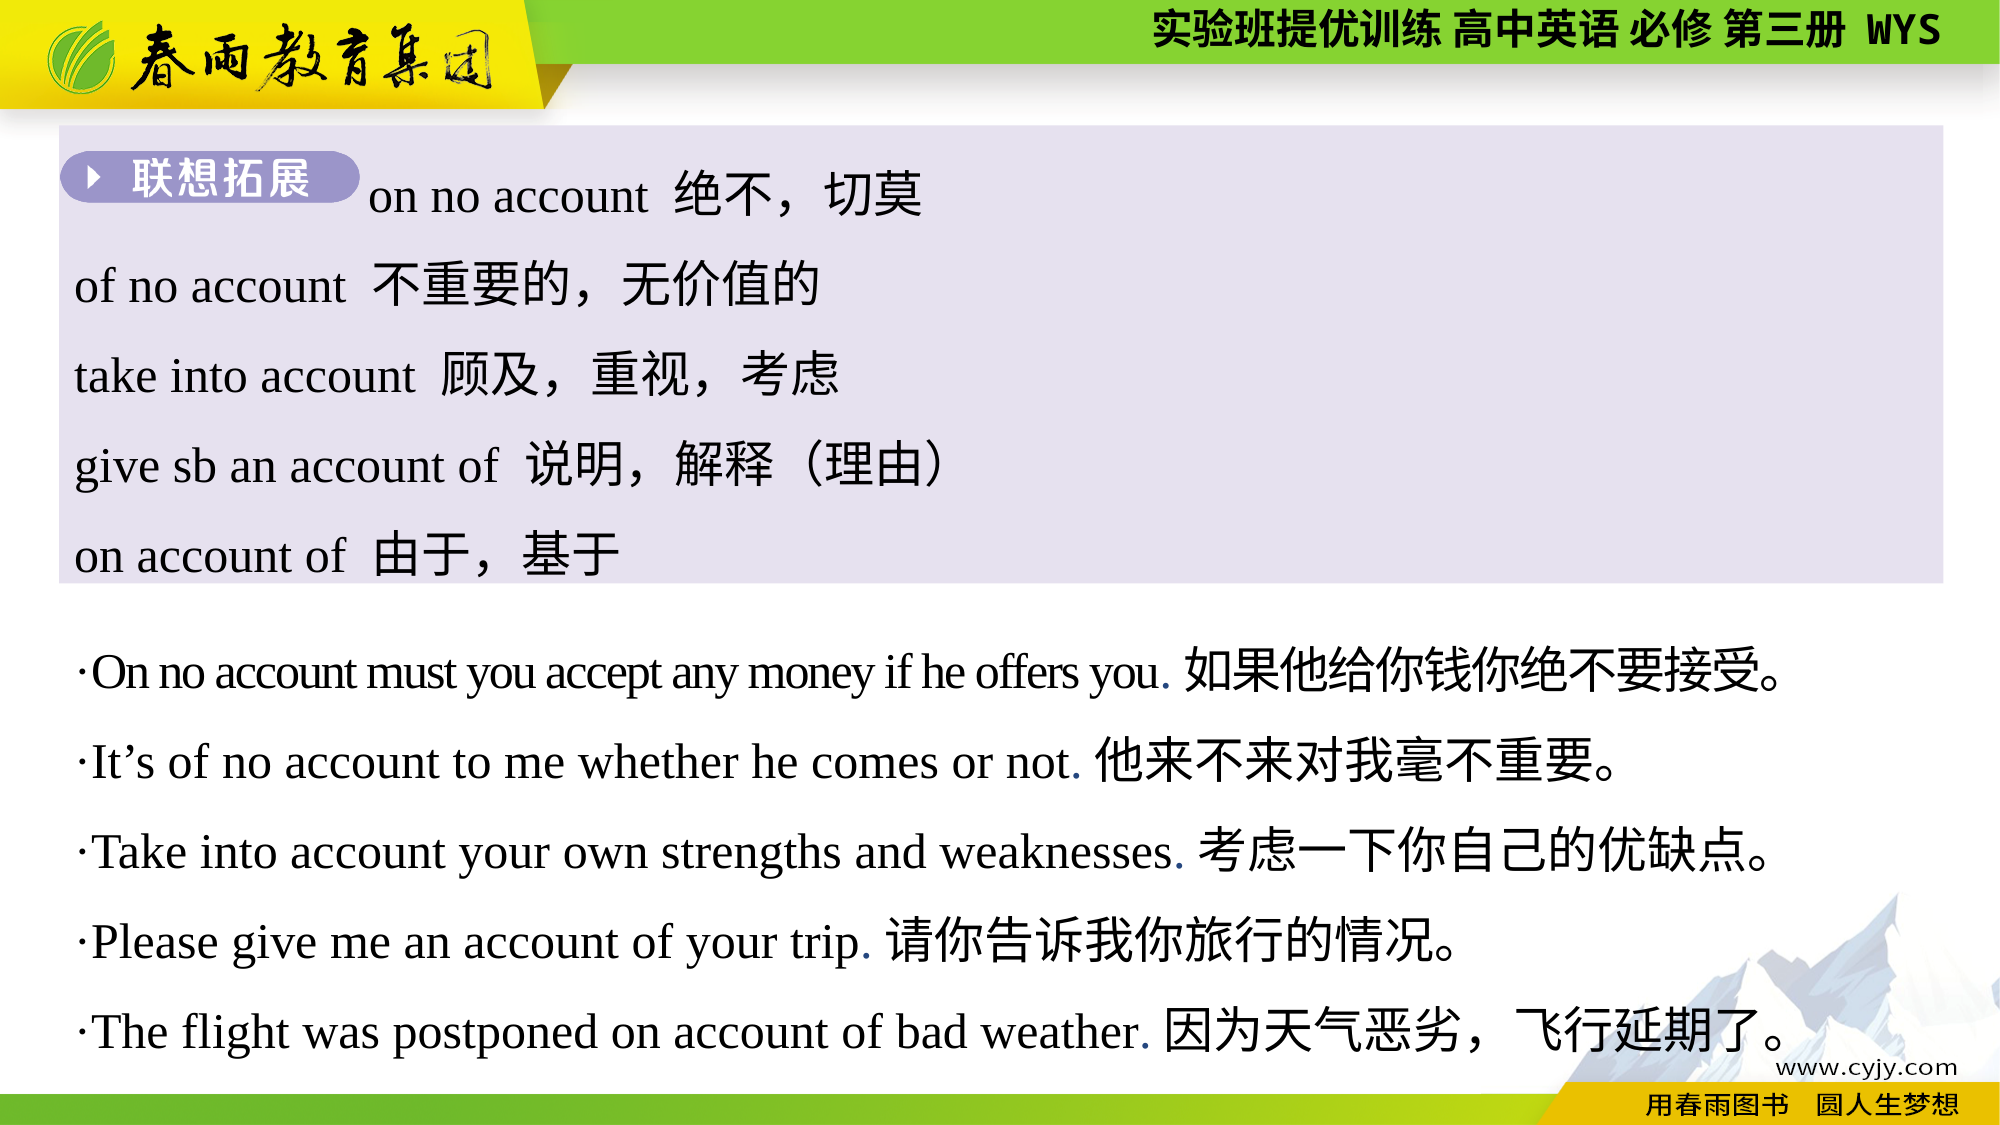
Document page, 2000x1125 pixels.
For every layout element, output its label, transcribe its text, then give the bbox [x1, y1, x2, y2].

list on no account 绝不，切莫 of no account 不重要的，无价值的 take into account 顾及，重视，考虑 give sb an account of 说明，解释（理由） on account of 由于，基于 [59, 125, 1944, 584]
text_box ·On no account must you accept any money if he offers you.如果他给你钱你绝不要接受。 ·It’s of no account to me whether he comes or not.他来不来对我毫不重要。 ·Take into account your own strengths and weaknesses.考虑一下你自己的优缺点。 ·Please give me an account of your trip.请你告诉我你旅行的情况。 ·The flight was postponed on account of bad weather.因为天气恶劣，飞行延期了。 [59, 600, 1944, 1066]
picture [0, 0, 2000, 1125]
